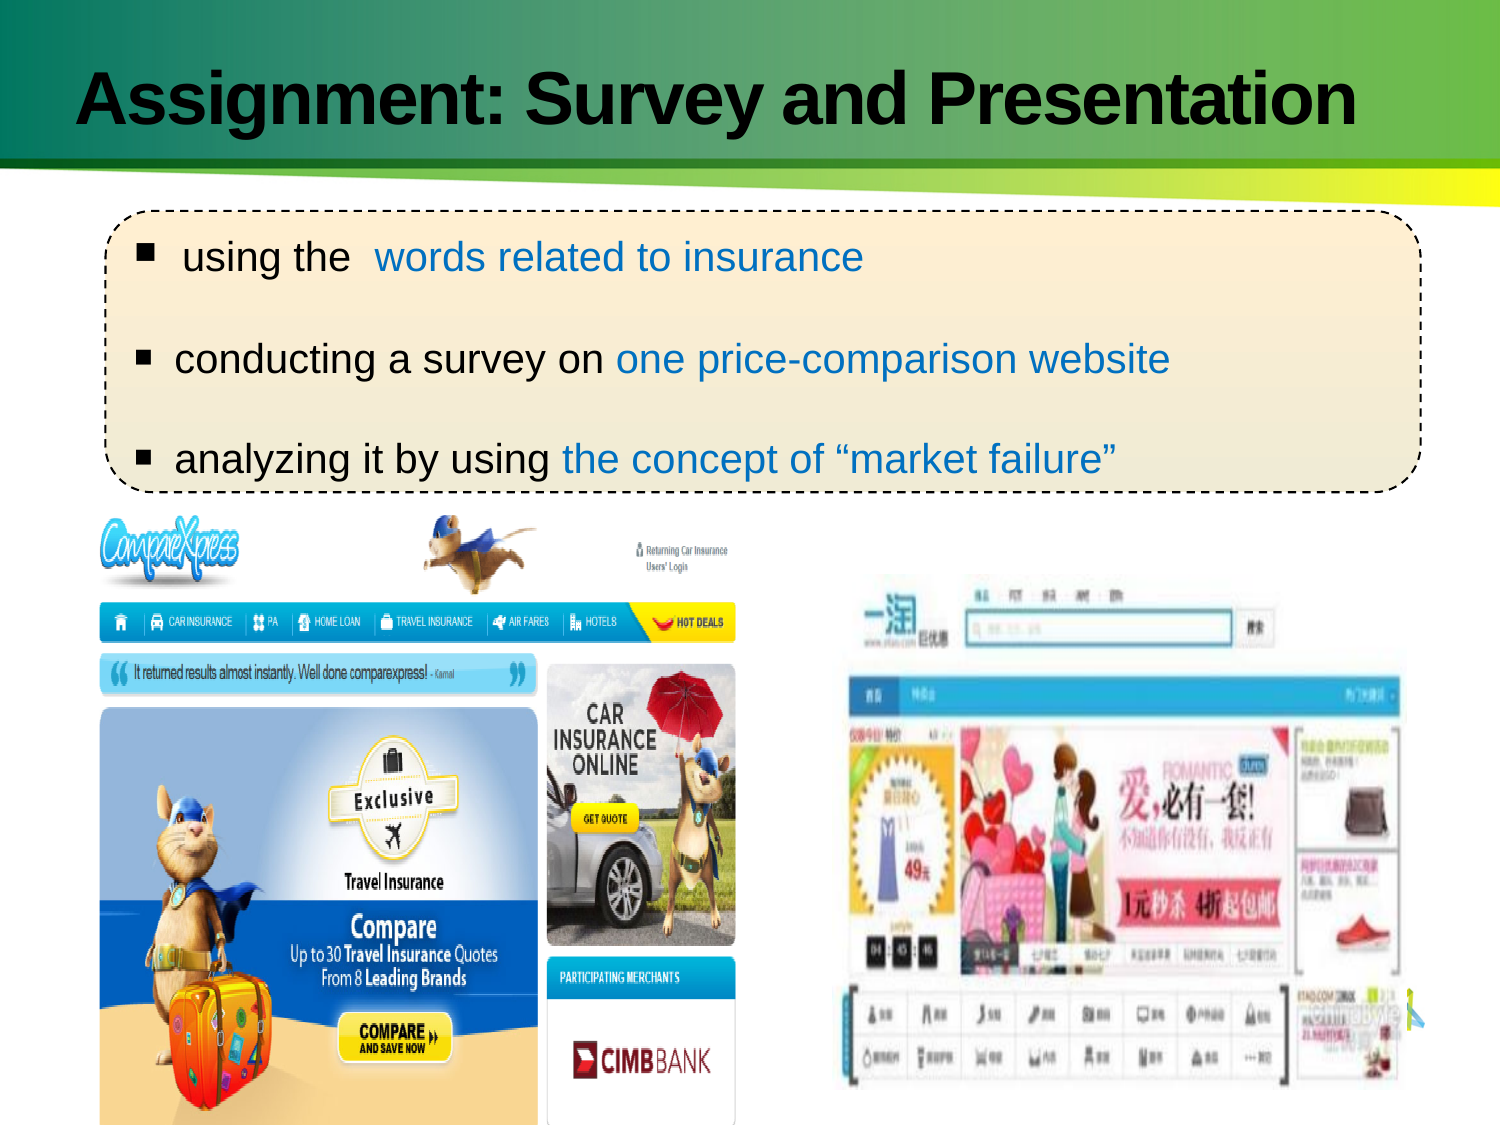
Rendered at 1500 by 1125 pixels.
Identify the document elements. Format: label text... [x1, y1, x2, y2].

text_box ￭ using the words related to insurance ￭ conducting a survey on one price-comparison website ￭ analyzing it by using the concept of “market failure” [105, 210, 1421, 493]
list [46, 515, 798, 1125]
title Assignment: Survey and Presentation [74, 59, 1426, 142]
picture [0, 0, 1500, 1125]
